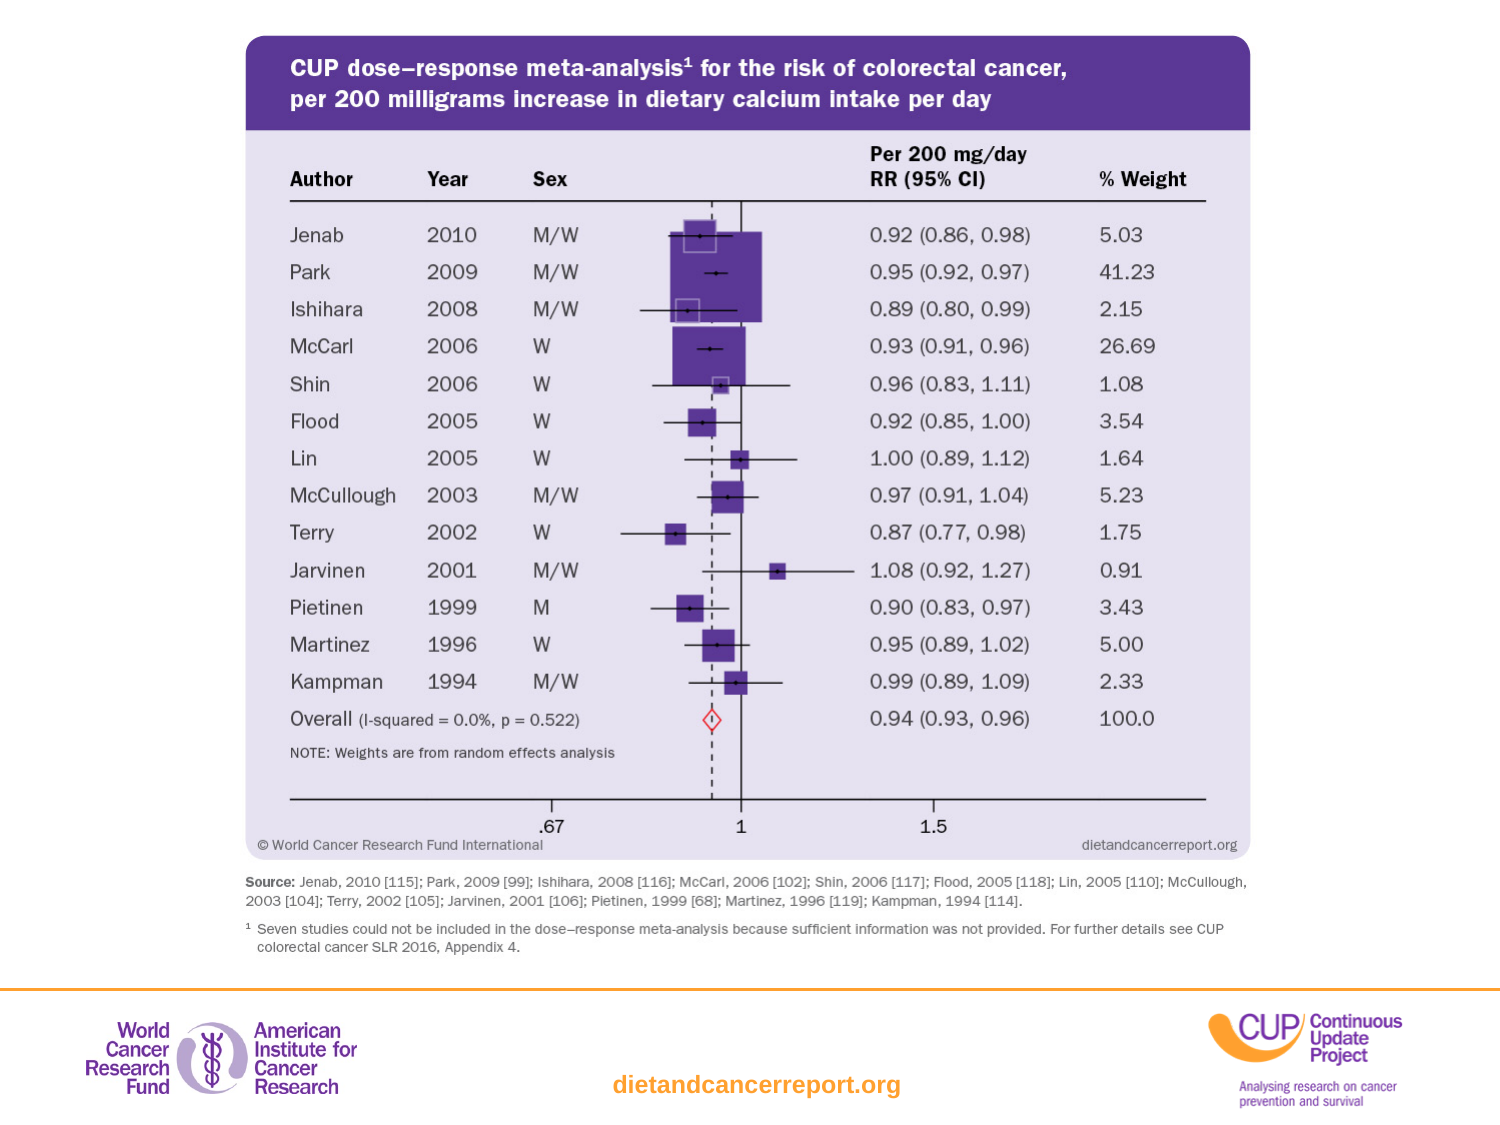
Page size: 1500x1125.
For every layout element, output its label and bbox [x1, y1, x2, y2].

picture [1207, 1013, 1403, 1109]
picture [216, 6, 1280, 982]
picture [86, 1022, 357, 1094]
